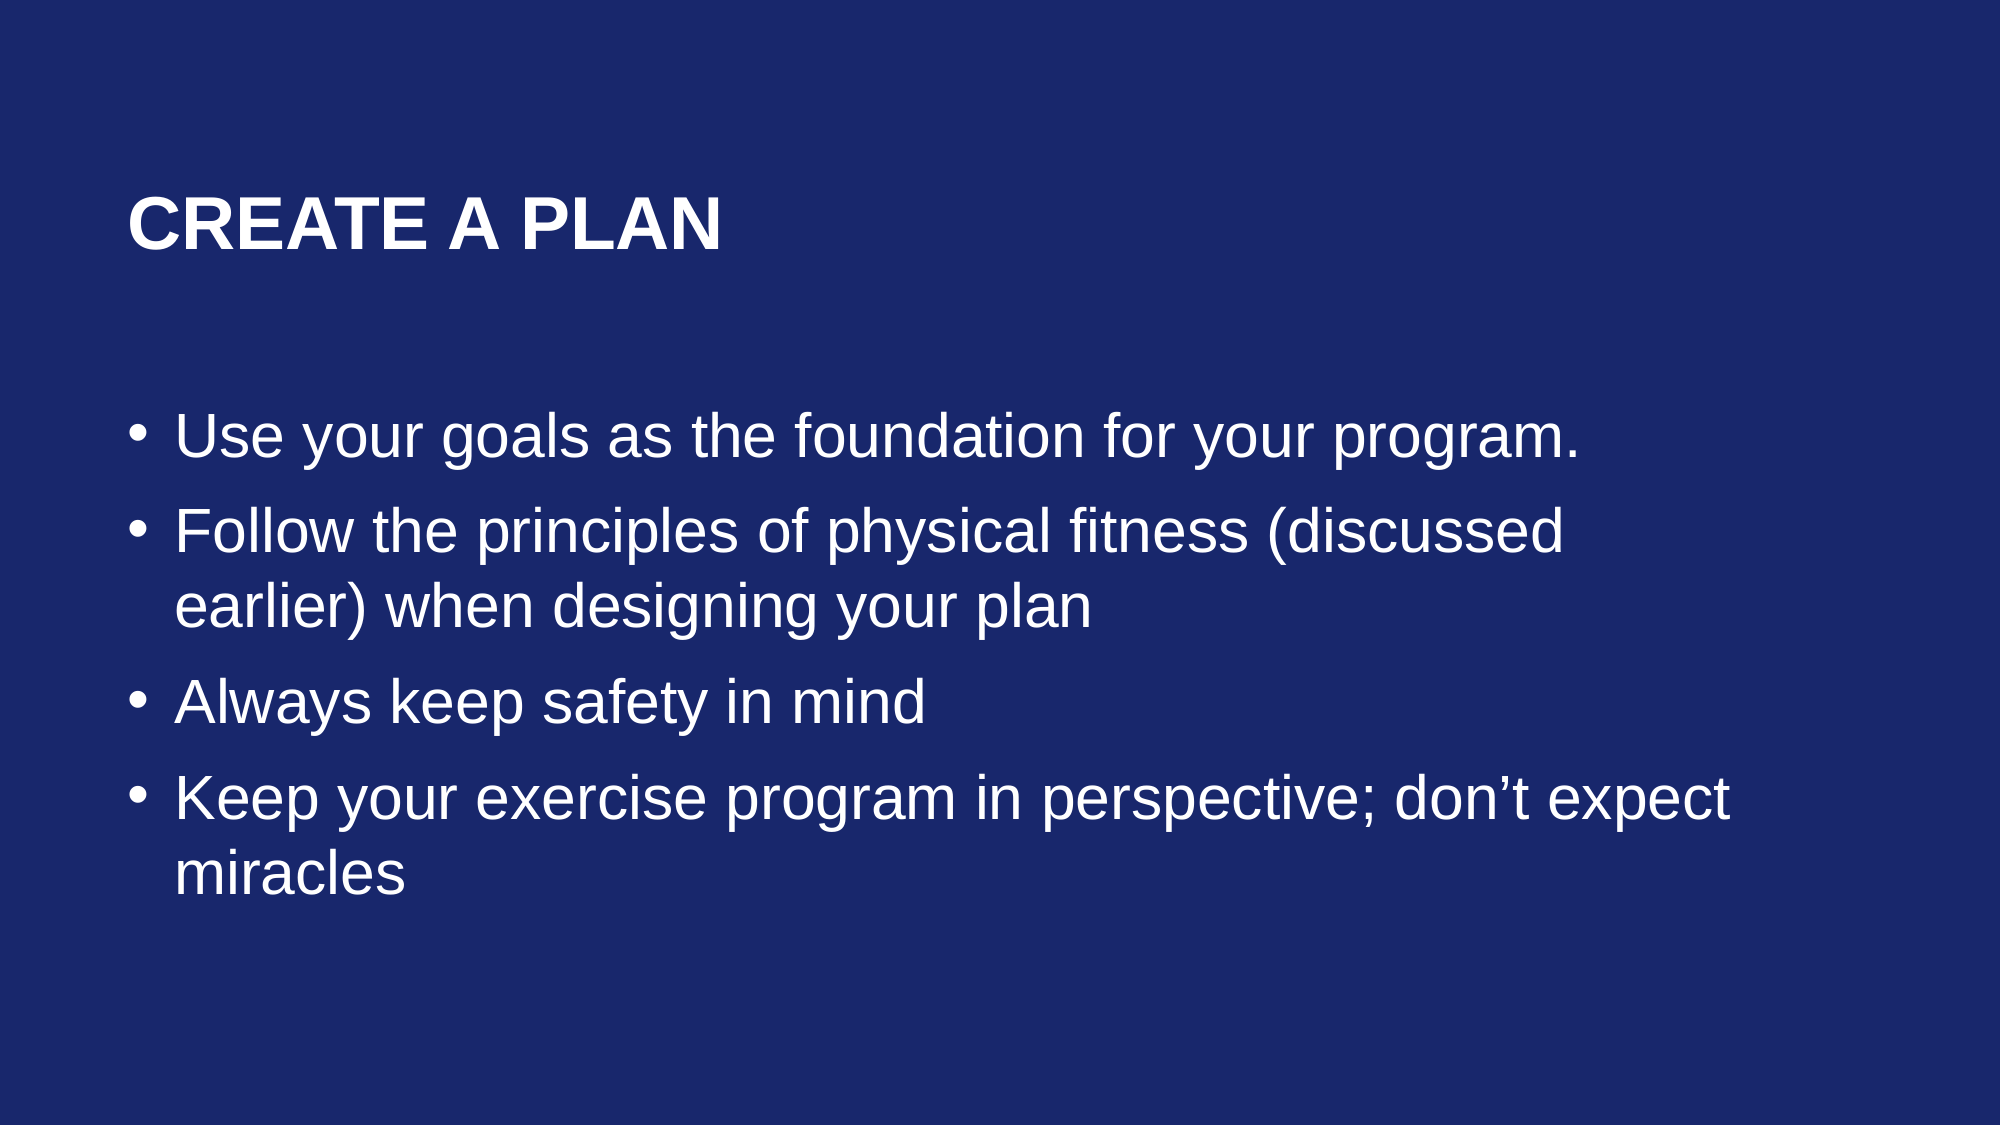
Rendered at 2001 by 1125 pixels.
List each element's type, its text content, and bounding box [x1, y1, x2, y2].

title Create a Plan [112, 99, 1775, 339]
list Use your goals as the foundation for your program. Follow the principles of physical fitness (discussed earlier) when designing your plan Always keep safety in mind Keep your exercise program in perspective; don’t expect miracles [112, 351, 1775, 950]
